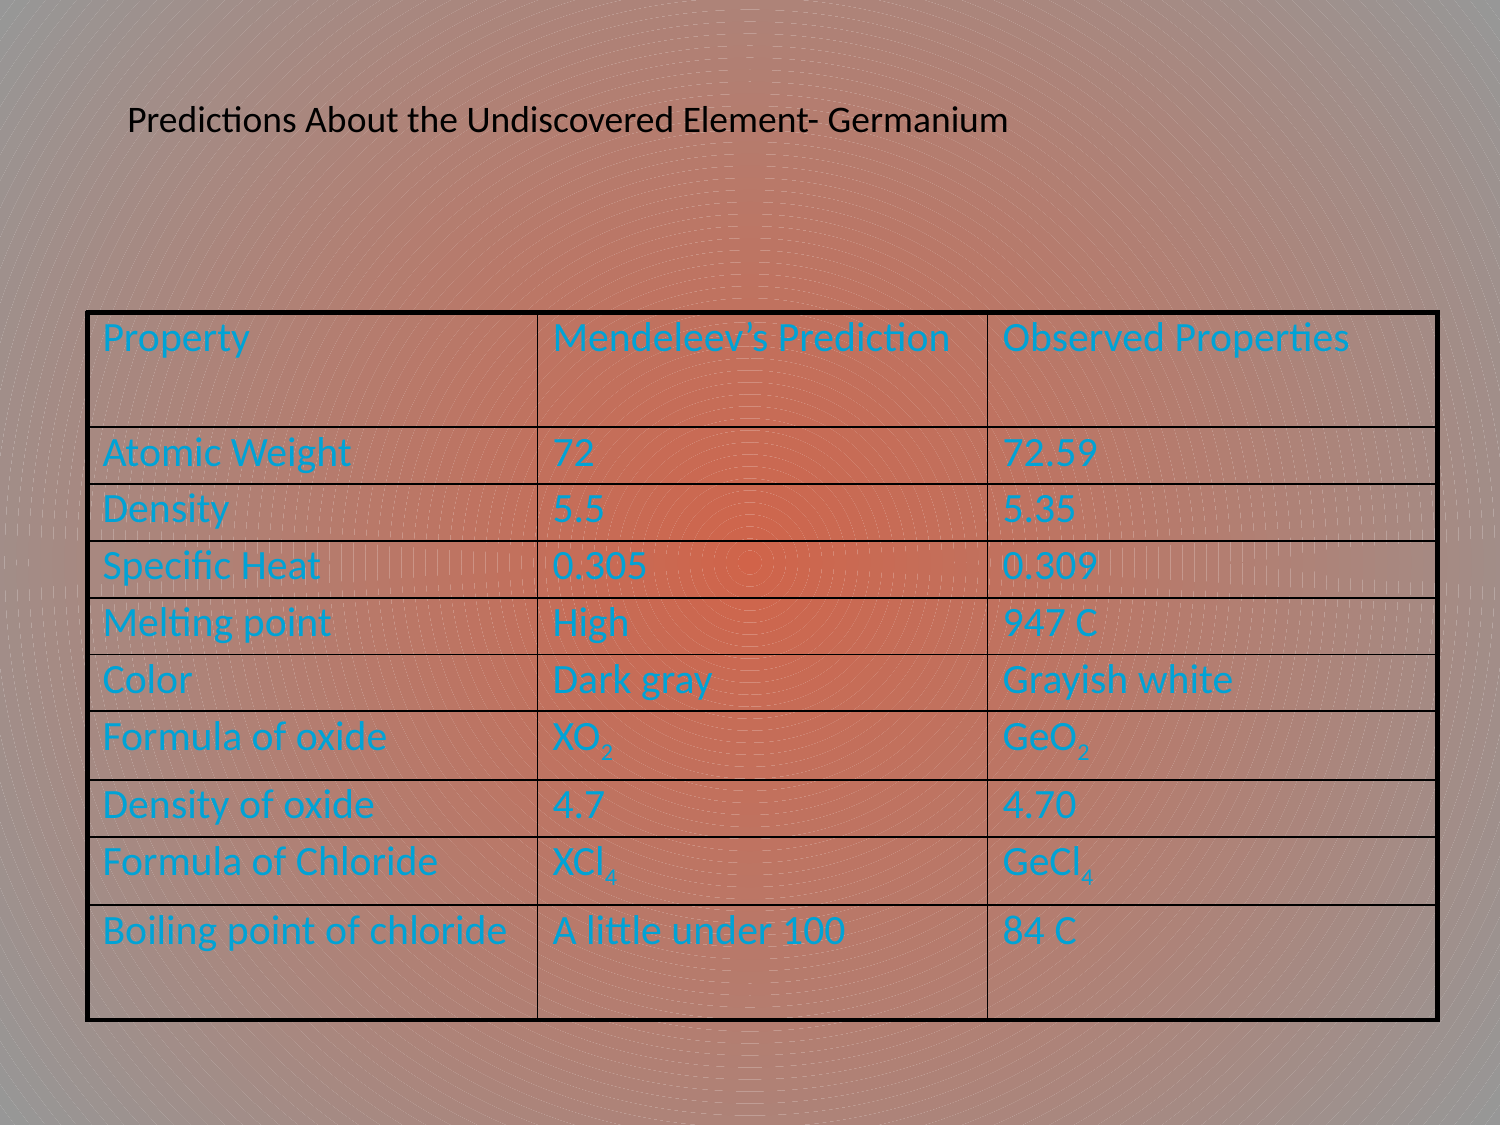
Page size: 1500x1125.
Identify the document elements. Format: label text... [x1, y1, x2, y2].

table_cell Formula of Chloride [90, 838, 537, 904]
table_cell XO2 [538, 712, 987, 779]
table_cell Formula of oxide [90, 712, 537, 779]
table_cell 72 [538, 428, 987, 483]
table_cell 0.309 [988, 542, 1435, 597]
table_cell Density of oxide [90, 781, 537, 836]
table_cell Melting point [90, 599, 537, 654]
table_cell 5.35 [988, 485, 1435, 540]
table_cell A little under 100 [538, 906, 987, 1018]
table_cell Color [90, 655, 537, 710]
table_cell Specific Heat [90, 542, 537, 597]
table_cell 5.5 [538, 485, 987, 540]
table_cell 947 C [988, 599, 1435, 654]
table_header Mendeleev’s Prediction [538, 315, 987, 426]
table_cell Density [90, 485, 537, 540]
table_cell 84 C [988, 906, 1435, 1018]
table_cell 0.305 [538, 542, 987, 597]
table_cell Boiling point of chloride [90, 906, 537, 1018]
table_cell XCl4 [538, 838, 987, 904]
table_cell 4.7 [538, 781, 987, 836]
table_cell Grayish white [988, 655, 1435, 710]
table_cell GeCl4 [988, 838, 1435, 904]
table_cell Dark gray [538, 655, 987, 710]
table_header Observed Properties [988, 315, 1435, 426]
table_cell GeO2 [988, 712, 1435, 779]
table_header Property [90, 315, 537, 426]
text_box Predictions About the Undiscovered Element- Germanium [112, 87, 1300, 148]
table_cell High [538, 599, 987, 654]
table_cell Atomic Weight [90, 428, 537, 483]
table_cell 4.70 [988, 781, 1435, 836]
table_cell 72.59 [988, 428, 1435, 483]
